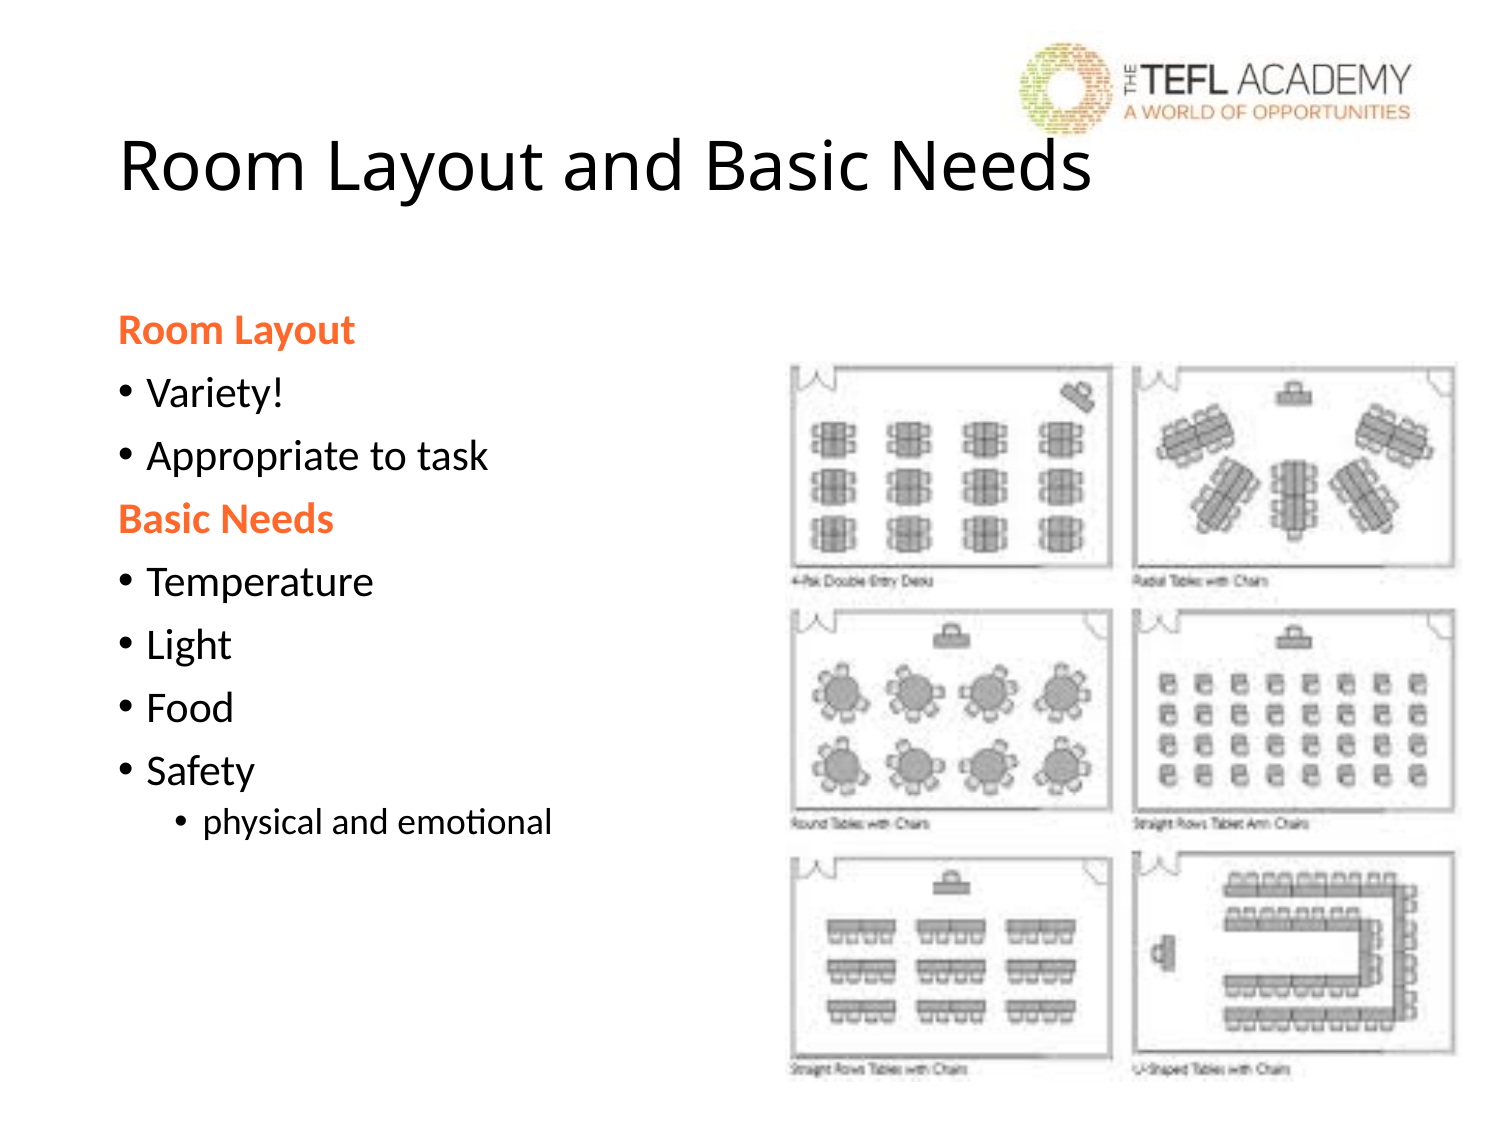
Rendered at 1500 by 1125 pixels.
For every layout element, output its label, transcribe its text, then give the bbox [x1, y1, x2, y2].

list Room Layout Variety! Appropriate to task Basic Needs Temperature Light Food Safety physical and emotional [103, 299, 1397, 1014]
picture [785, 361, 1462, 1082]
title Room Layout and Basic Needs [103, 59, 1397, 278]
picture [1002, 30, 1446, 157]
